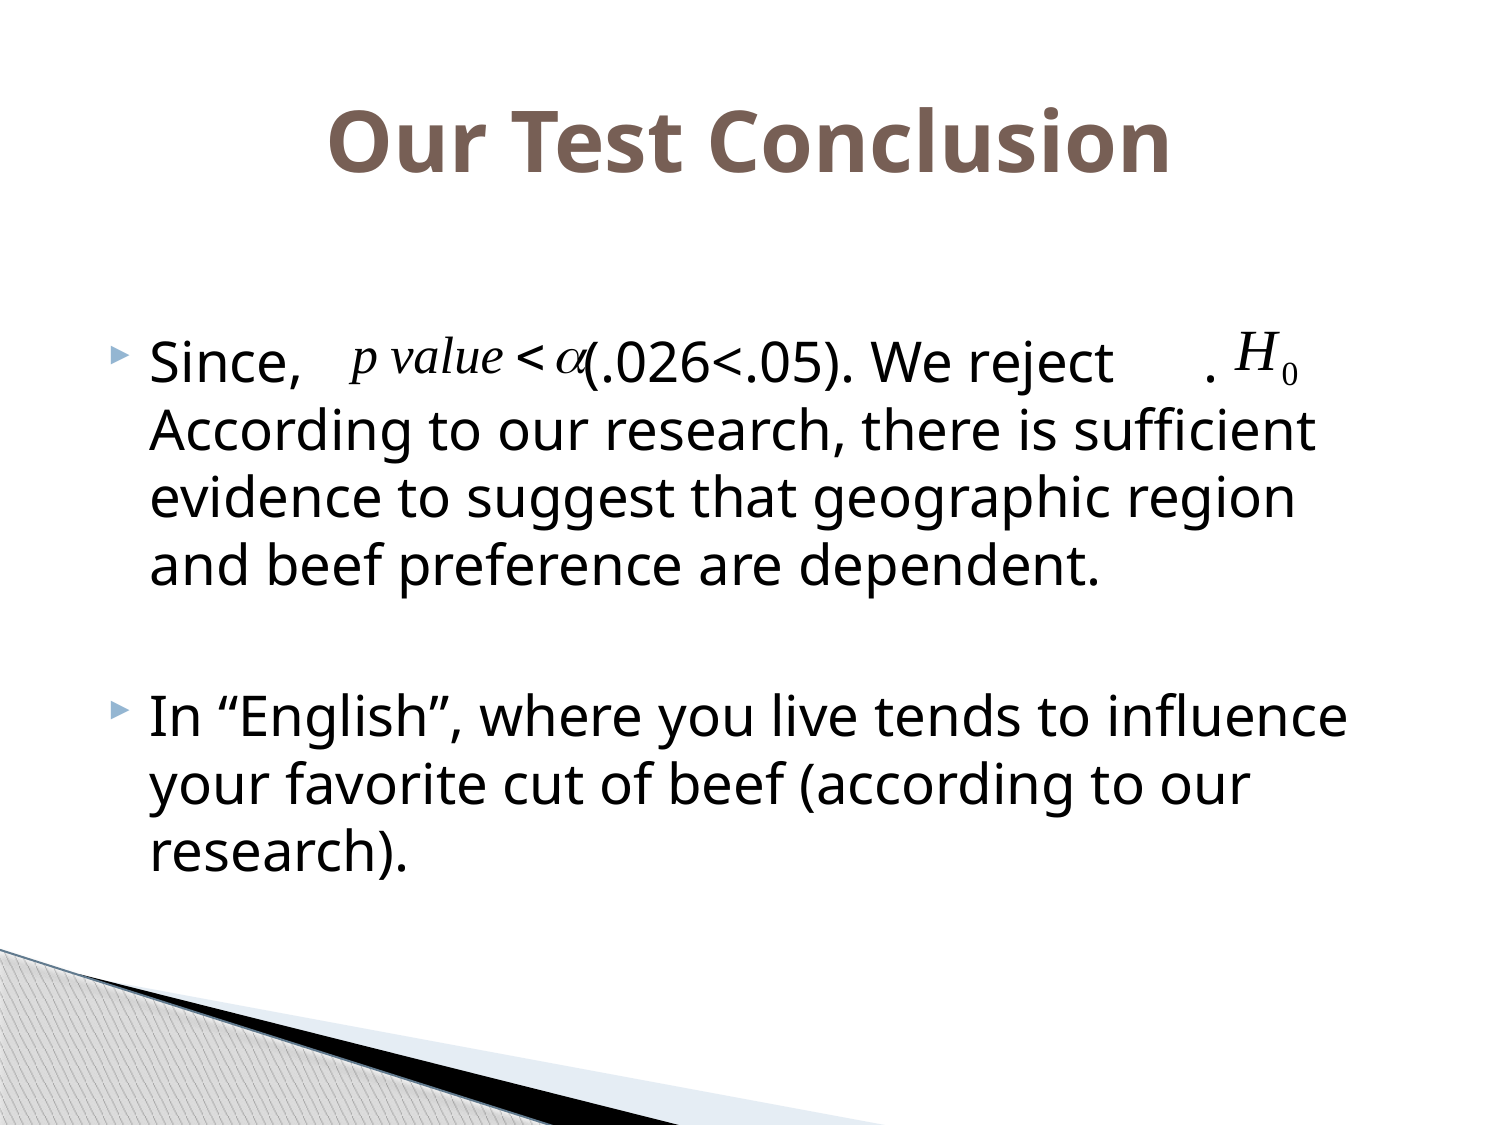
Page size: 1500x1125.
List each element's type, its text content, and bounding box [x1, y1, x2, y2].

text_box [1224, 312, 1308, 401]
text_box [337, 324, 601, 396]
title Our Test Conclusion [75, 45, 1425, 233]
list Since, (.026<.05). We reject . According to our research, there is sufficient evidence to suggest that geographic region and beef preference are dependent. In “English”, where you live tends to influence your favorite cut of beef (according to our research). [75, 243, 1425, 986]
